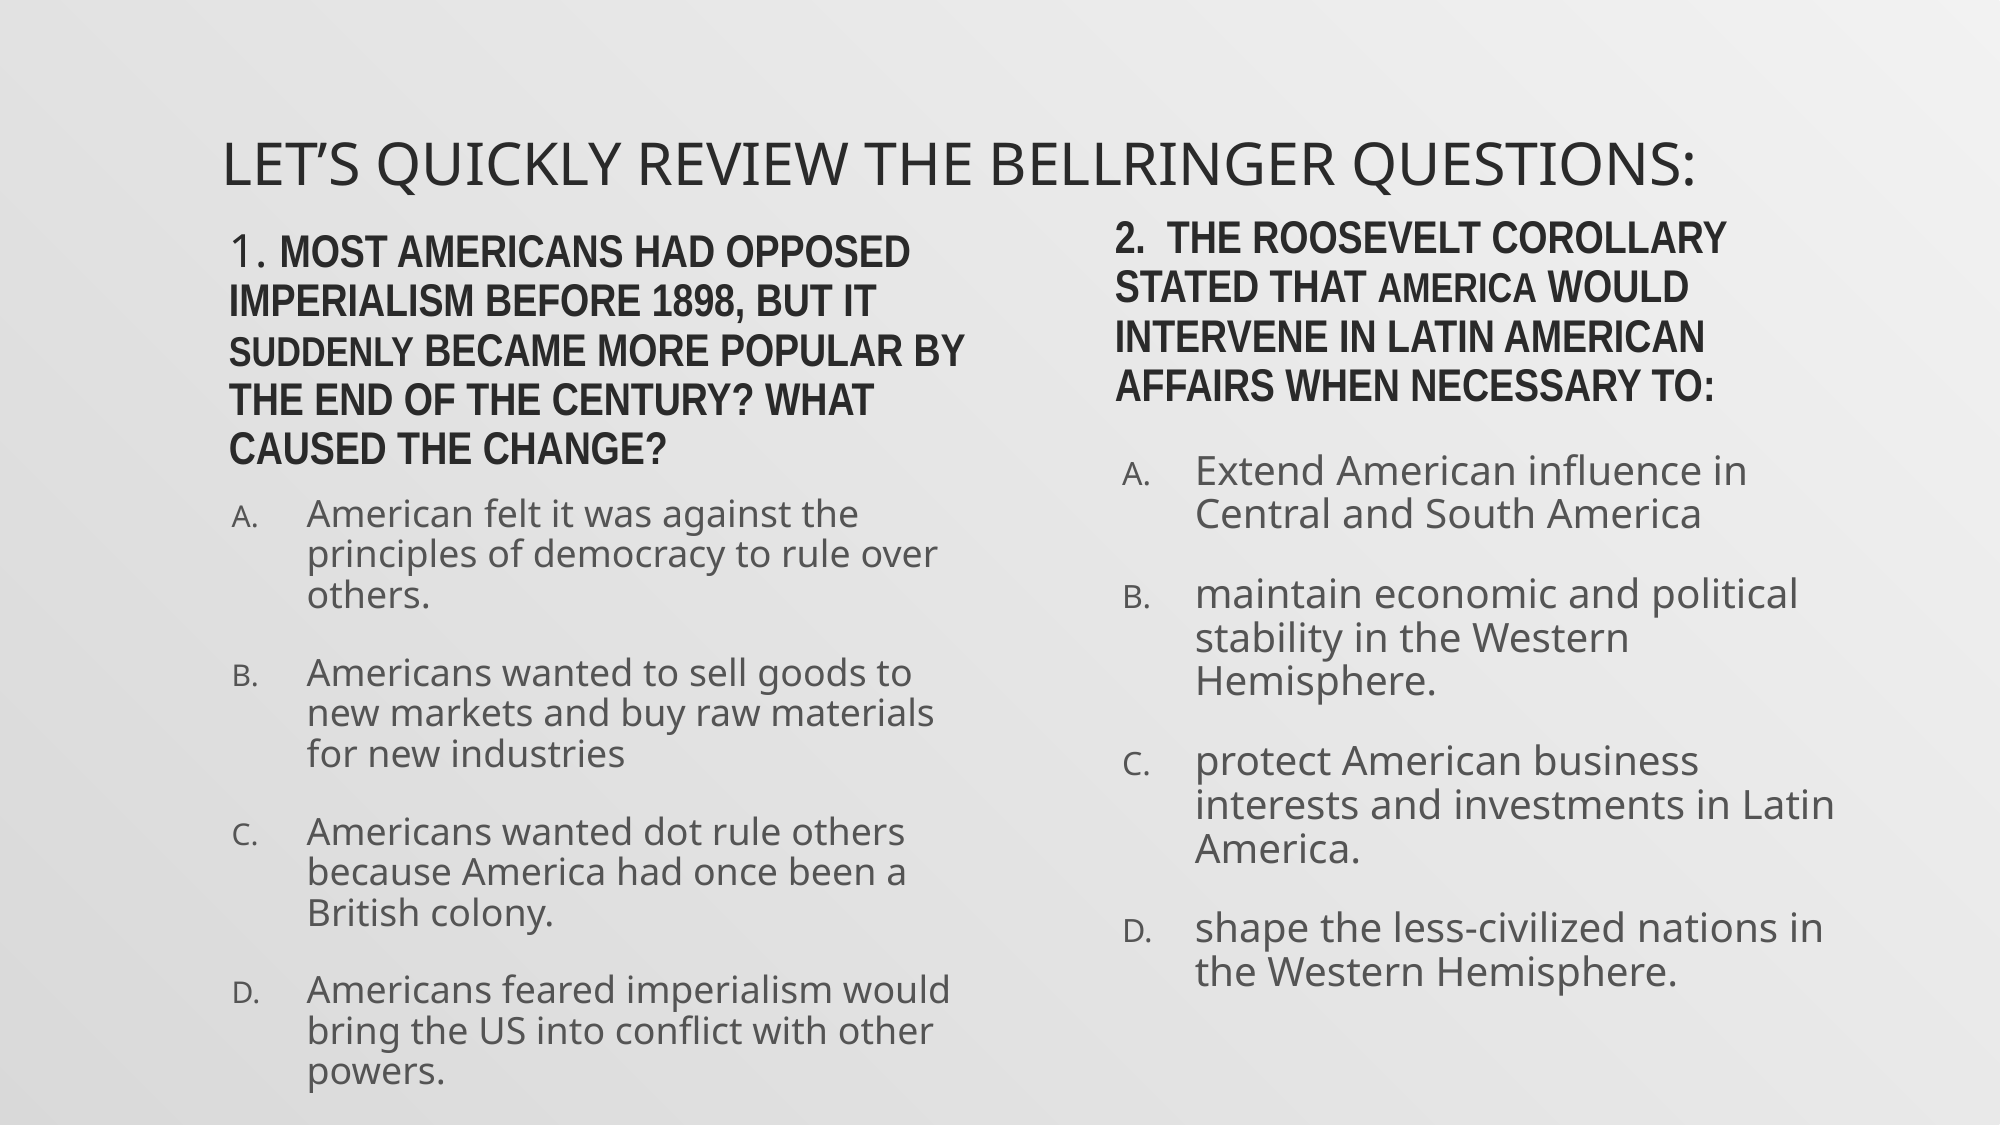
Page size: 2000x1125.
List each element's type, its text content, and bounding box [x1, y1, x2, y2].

list Extend American influence in Central and South America maintain economic and political stability in the Western Hemisphere. protect American business interests and investments in Latin America. shape the less-civilized nations in the Western Hemisphere. [1099, 442, 1873, 1005]
list American felt it was against the principles of democracy to rule over others. Americans wanted to sell goods to new markets and buy raw materials for new industries Americans wanted dot rule others because America had once been a British colony. Americans feared imperialism would bring the US into conflict with other powers. [209, 487, 982, 1050]
list 2. The Roosevelt Corollary stated that America would intervene in Latin American affairs when necessary to: [1099, 193, 1873, 432]
list 1. MOST AMERICANS HAD OPPOSED IMPERIALISM BEFORE 1898, BUT IT SUDDENLY BECAME MORE POPULAR BY THE END OF THE CENTURY? WHAT CAUSED THE CHANGE? [213, 217, 987, 485]
title Let’s Quickly review the bellringer questions: [206, 76, 1807, 207]
